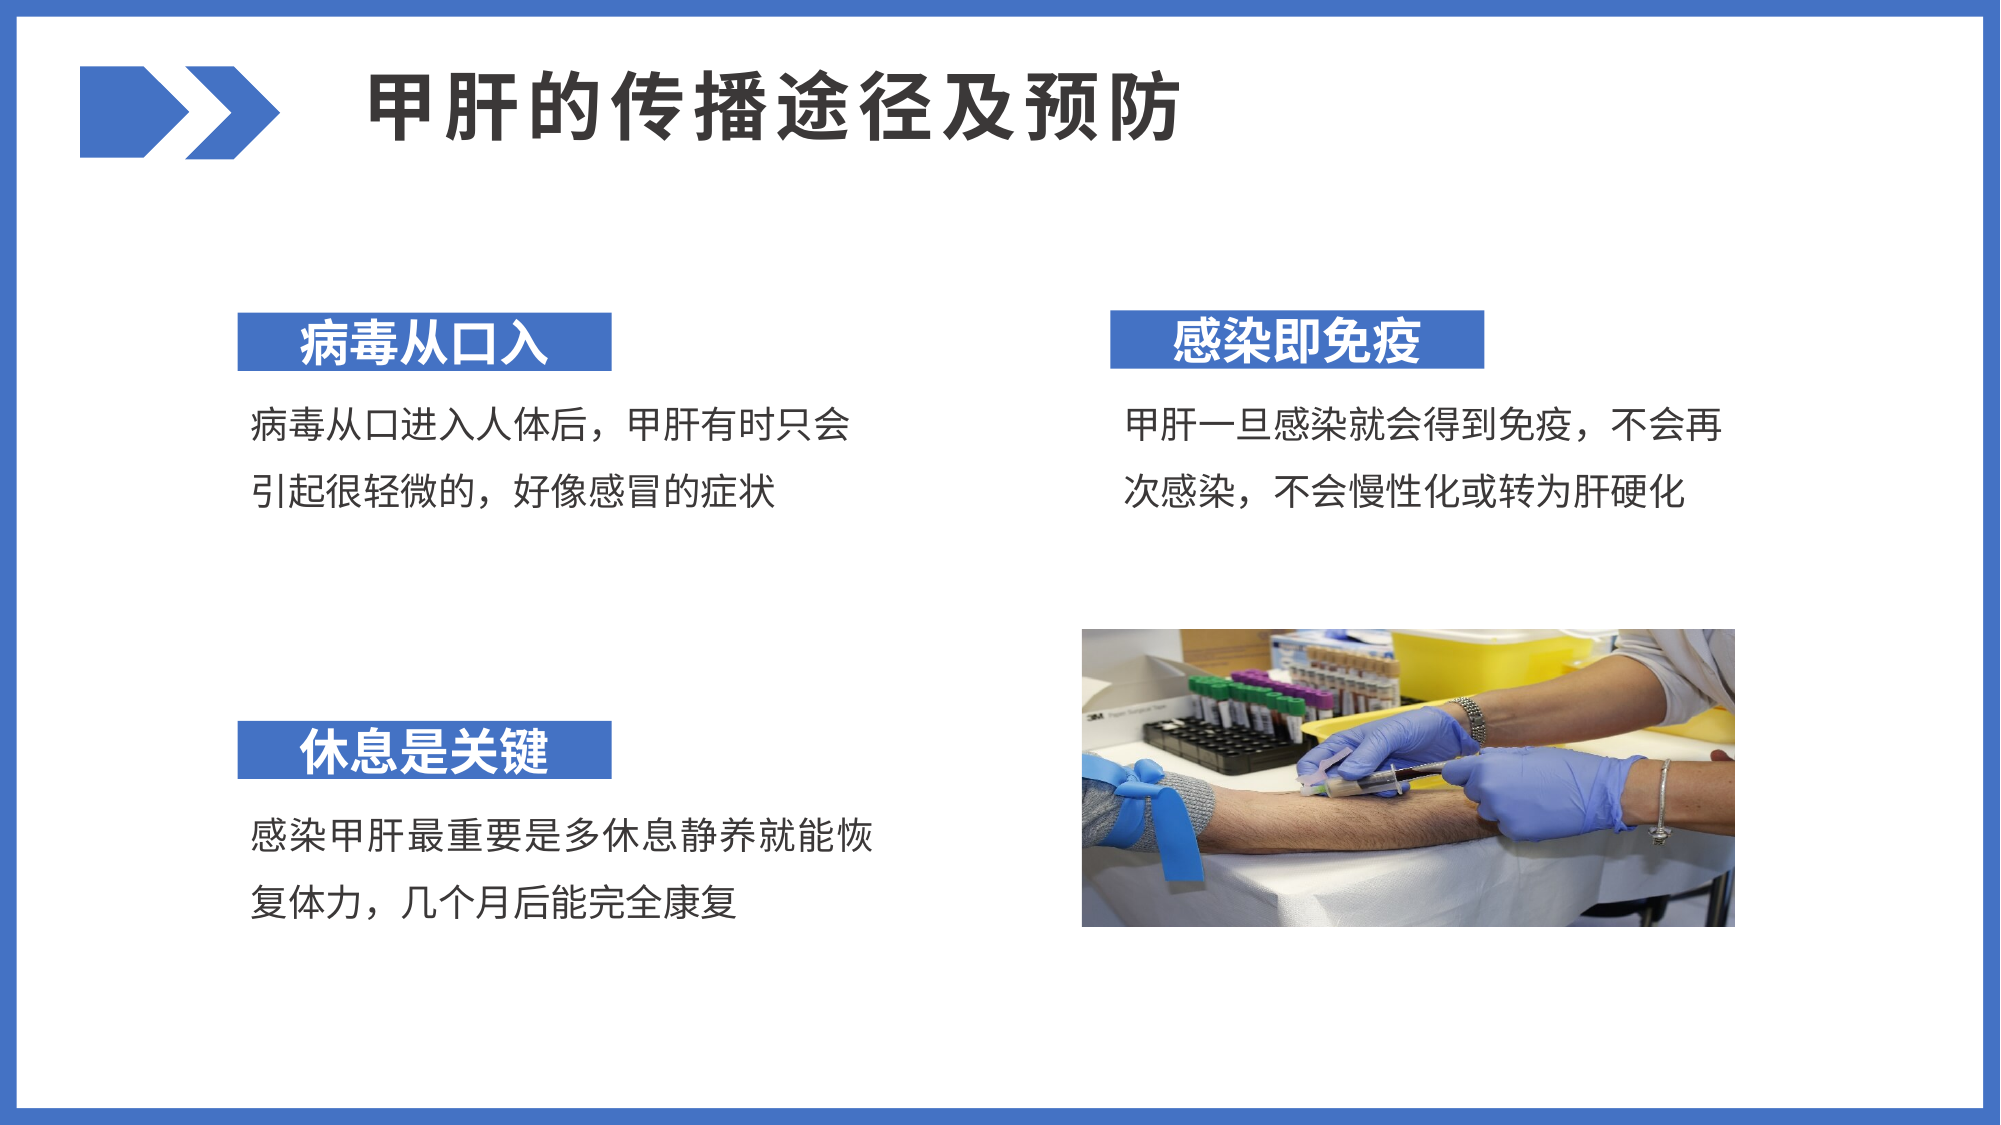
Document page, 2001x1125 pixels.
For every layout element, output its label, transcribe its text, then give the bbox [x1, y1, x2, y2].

text_box [1081, 628, 1736, 927]
text_box 感染甲肝最重要是多休息静养就能恢复体力，几个月后能完全康复 [236, 781, 890, 932]
text_box 感染即免疫 [1109, 309, 1486, 370]
text_box 甲肝一旦感染就会得到免疫，不会再次感染，不会慢性化或转为肝硬化 [1108, 370, 1762, 521]
text_box 休息是关键 [237, 720, 613, 780]
text_box 病毒从口进入人体后，甲肝有时只会引起很轻微的，好像感冒的症状 [236, 370, 890, 521]
text_box 病毒从口入 [237, 312, 613, 372]
text_box 甲肝的传播途径及预防 [347, 52, 1286, 157]
